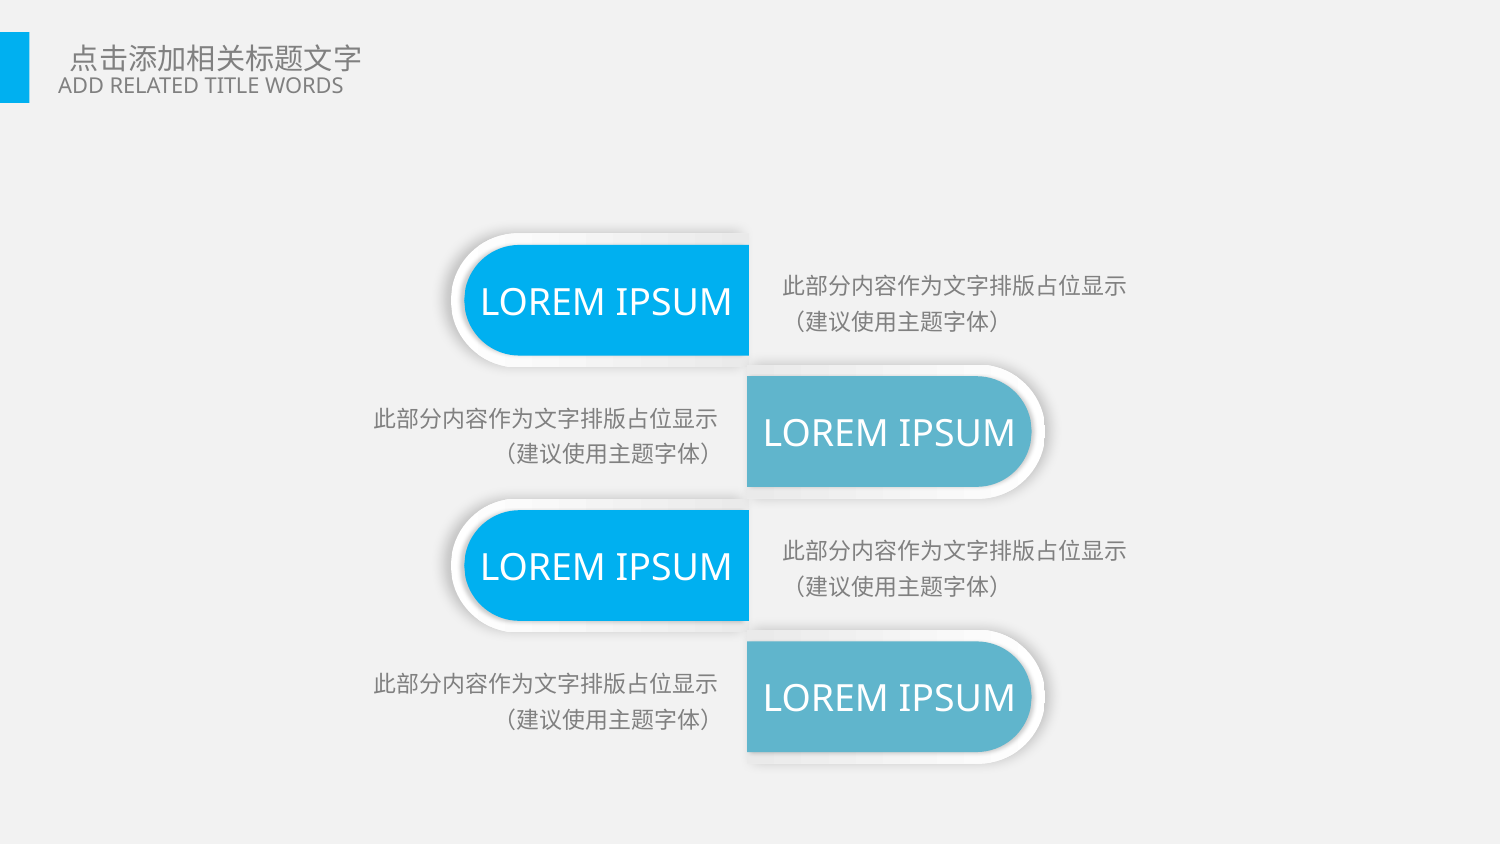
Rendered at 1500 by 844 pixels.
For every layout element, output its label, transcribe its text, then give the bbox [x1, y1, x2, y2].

text_box 此部分内容作为文字排版占位显示 （建议使用主题字体） [782, 244, 1186, 353]
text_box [450, 233, 750, 368]
text_box 此部分内容作为文字排版占位显示 （建议使用主题字体） [320, 377, 724, 486]
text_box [450, 498, 750, 633]
text_box 此部分内容作为文字排版占位显示 （建议使用主题字体） [782, 510, 1186, 619]
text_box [746, 364, 1046, 499]
text_box 此部分内容作为文字排版占位显示 （建议使用主题字体） [320, 642, 724, 751]
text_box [746, 629, 1046, 764]
